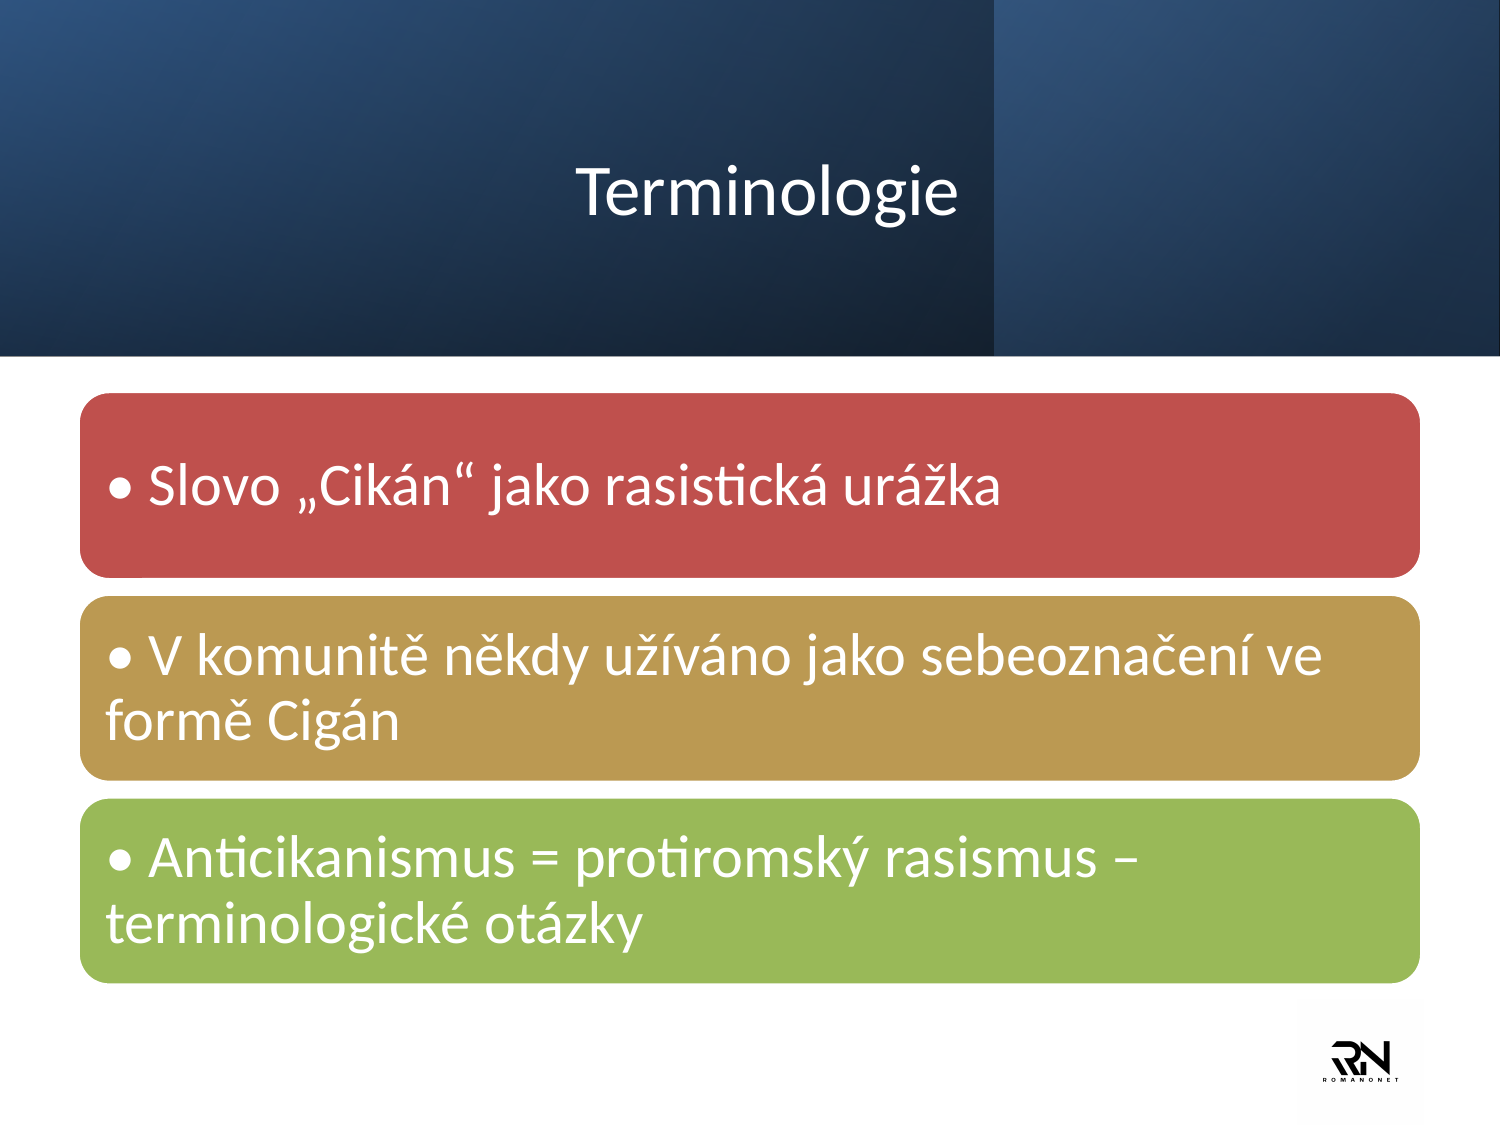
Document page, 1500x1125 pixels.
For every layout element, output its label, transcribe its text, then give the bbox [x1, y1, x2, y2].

picture [1297, 998, 1424, 1125]
text_box [0, 357, 1500, 1125]
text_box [77, 390, 1423, 986]
title Terminologie [170, 57, 1366, 316]
text_box [0, 0, 1500, 357]
